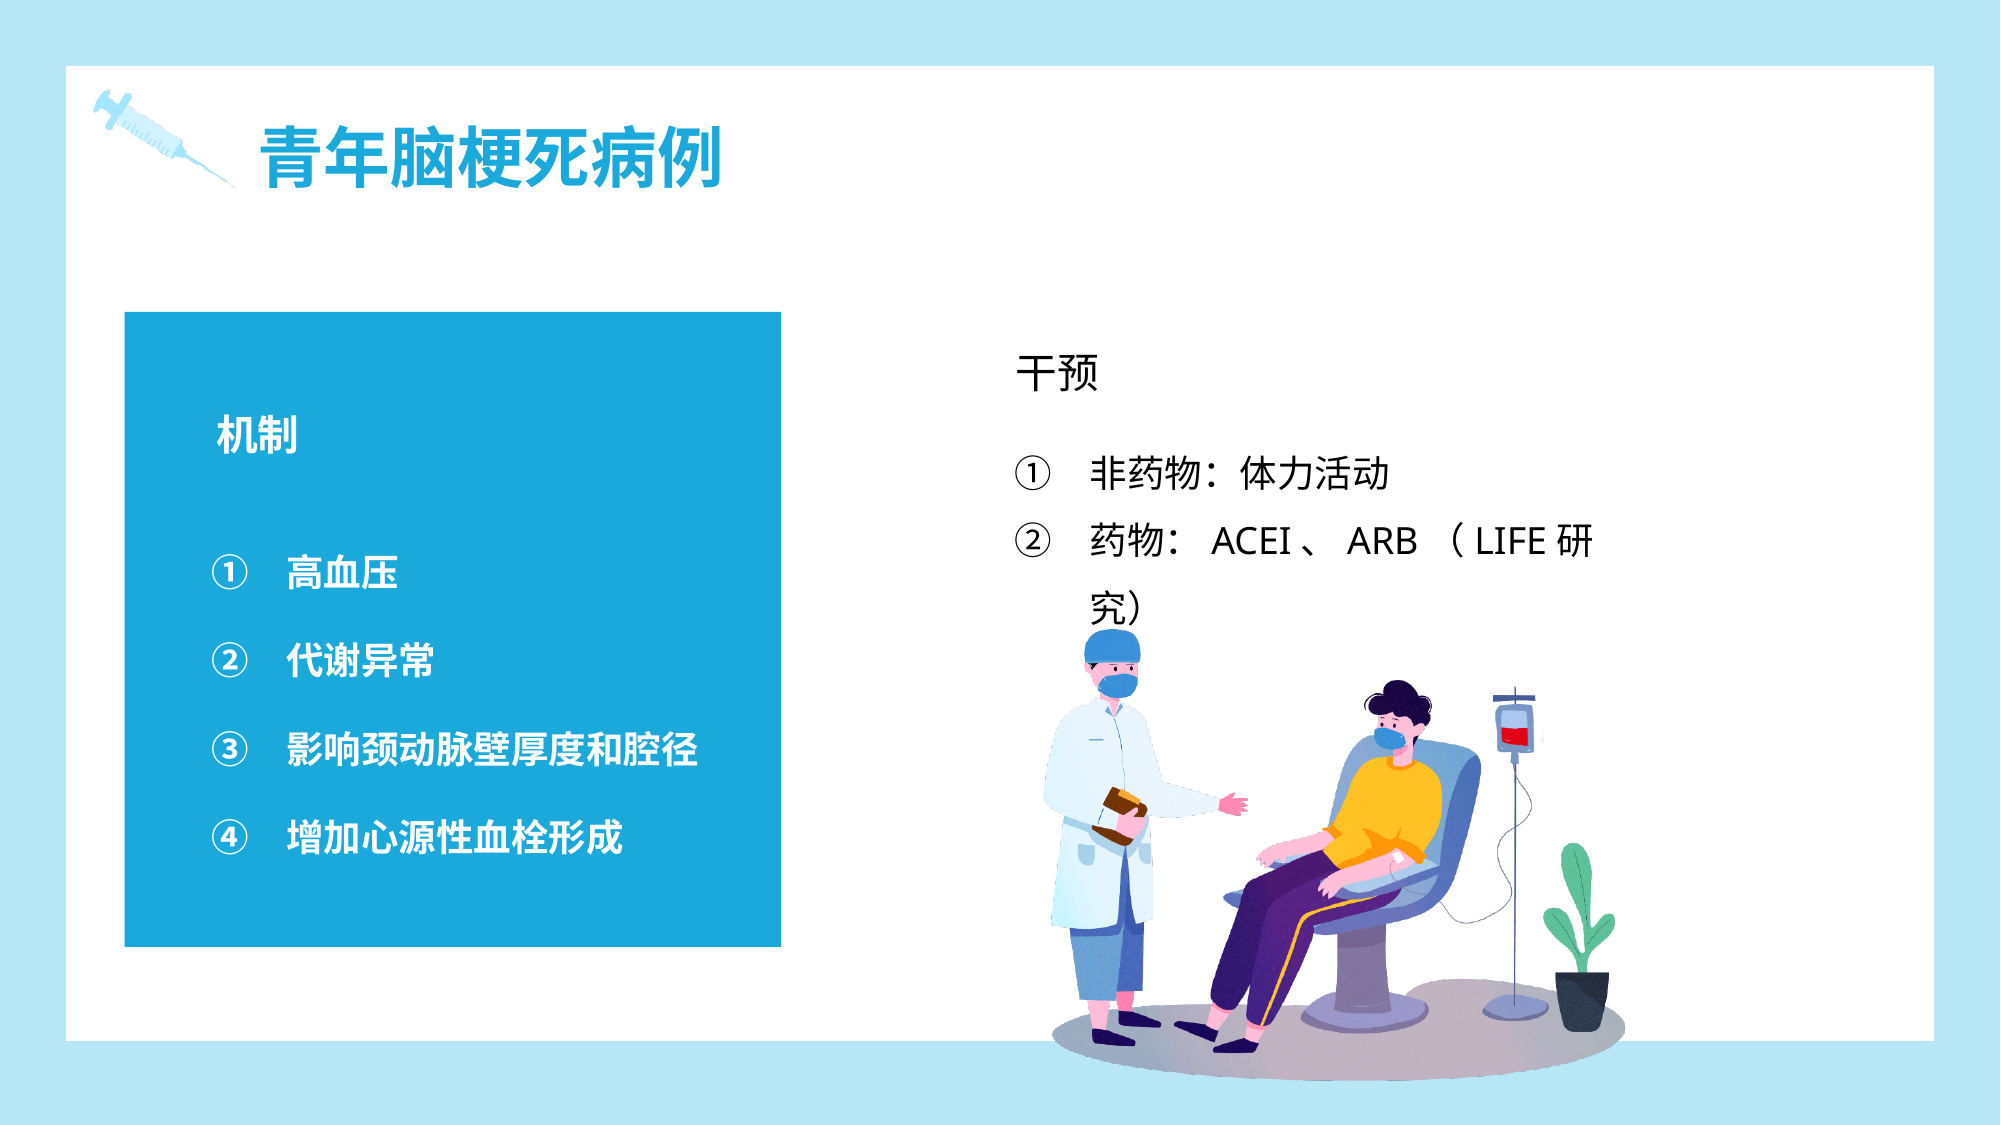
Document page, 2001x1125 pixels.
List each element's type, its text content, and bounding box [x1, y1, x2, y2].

text_box 非药物：体力活动 药物：ACEI、ARB（LIFE研究） [999, 420, 1638, 469]
text_box [124, 311, 782, 948]
text_box [65, 65, 1935, 1042]
picture [918, 469, 1719, 1125]
text_box 干预 [1001, 345, 1115, 406]
text_box 青年脑梗死病例 [242, 107, 762, 197]
picture [78, 63, 258, 209]
text_box 机制 [201, 407, 315, 468]
text_box 高血压 代谢异常 影响颈动脉壁厚度和腔径 增加心源性血栓形成 [196, 518, 782, 913]
